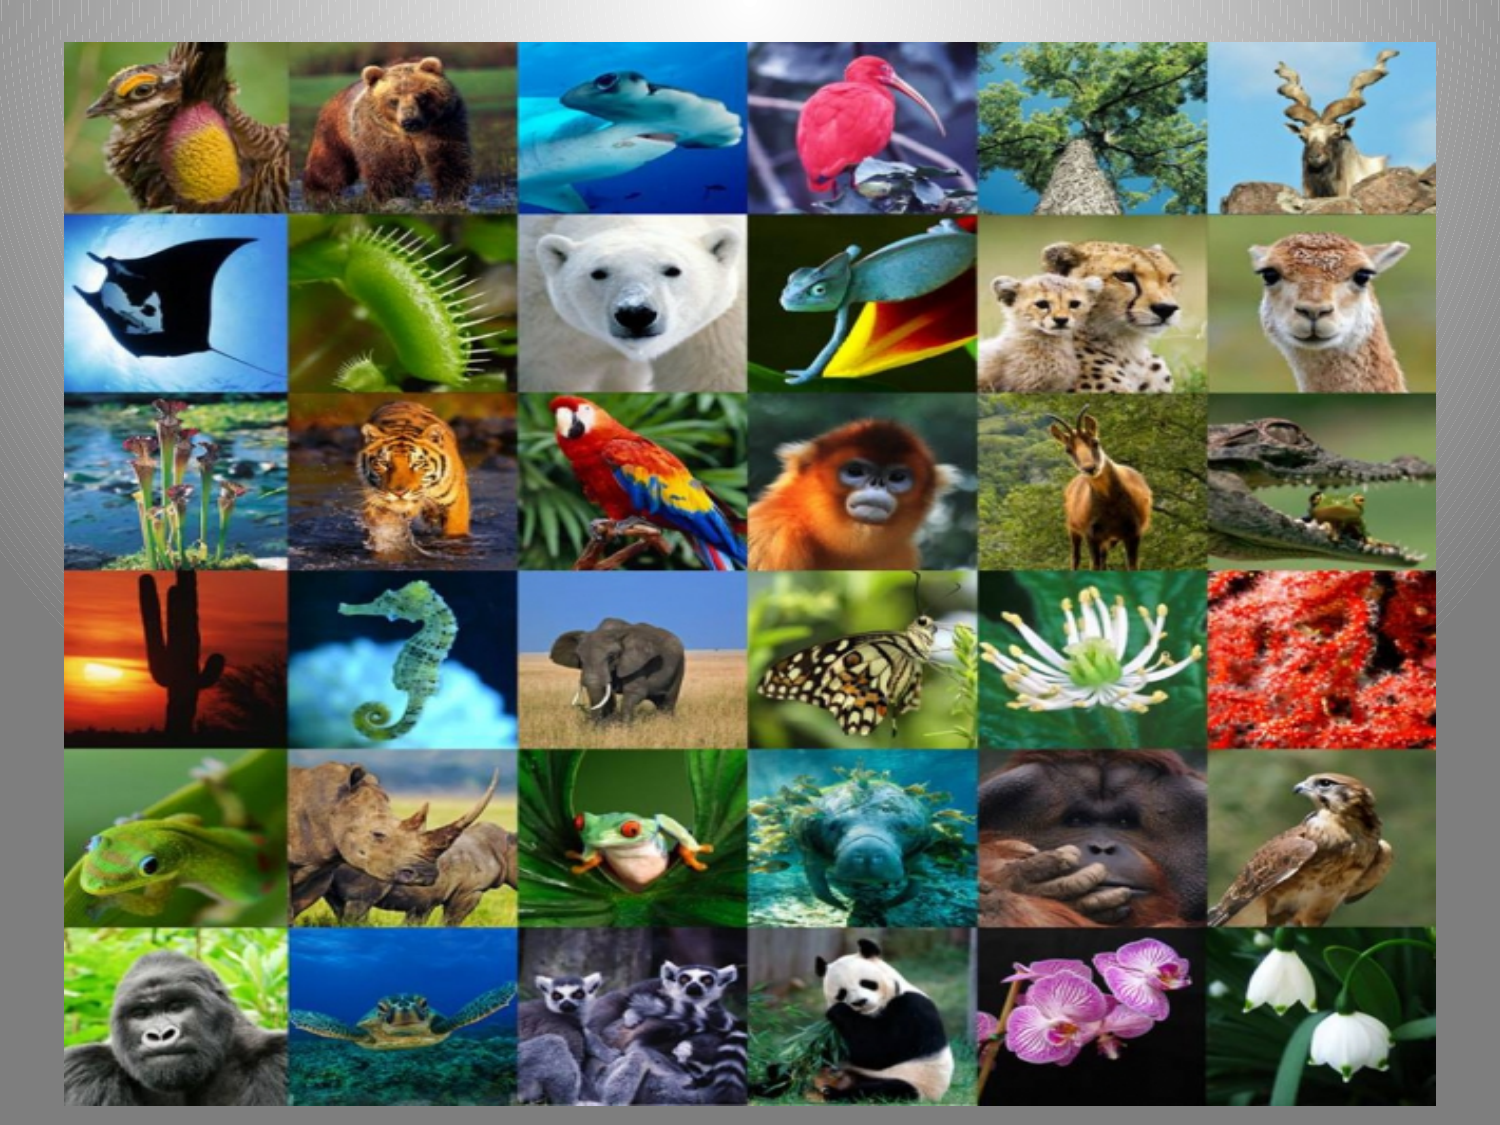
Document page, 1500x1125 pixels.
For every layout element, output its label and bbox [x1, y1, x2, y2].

list [64, 42, 1436, 1107]
